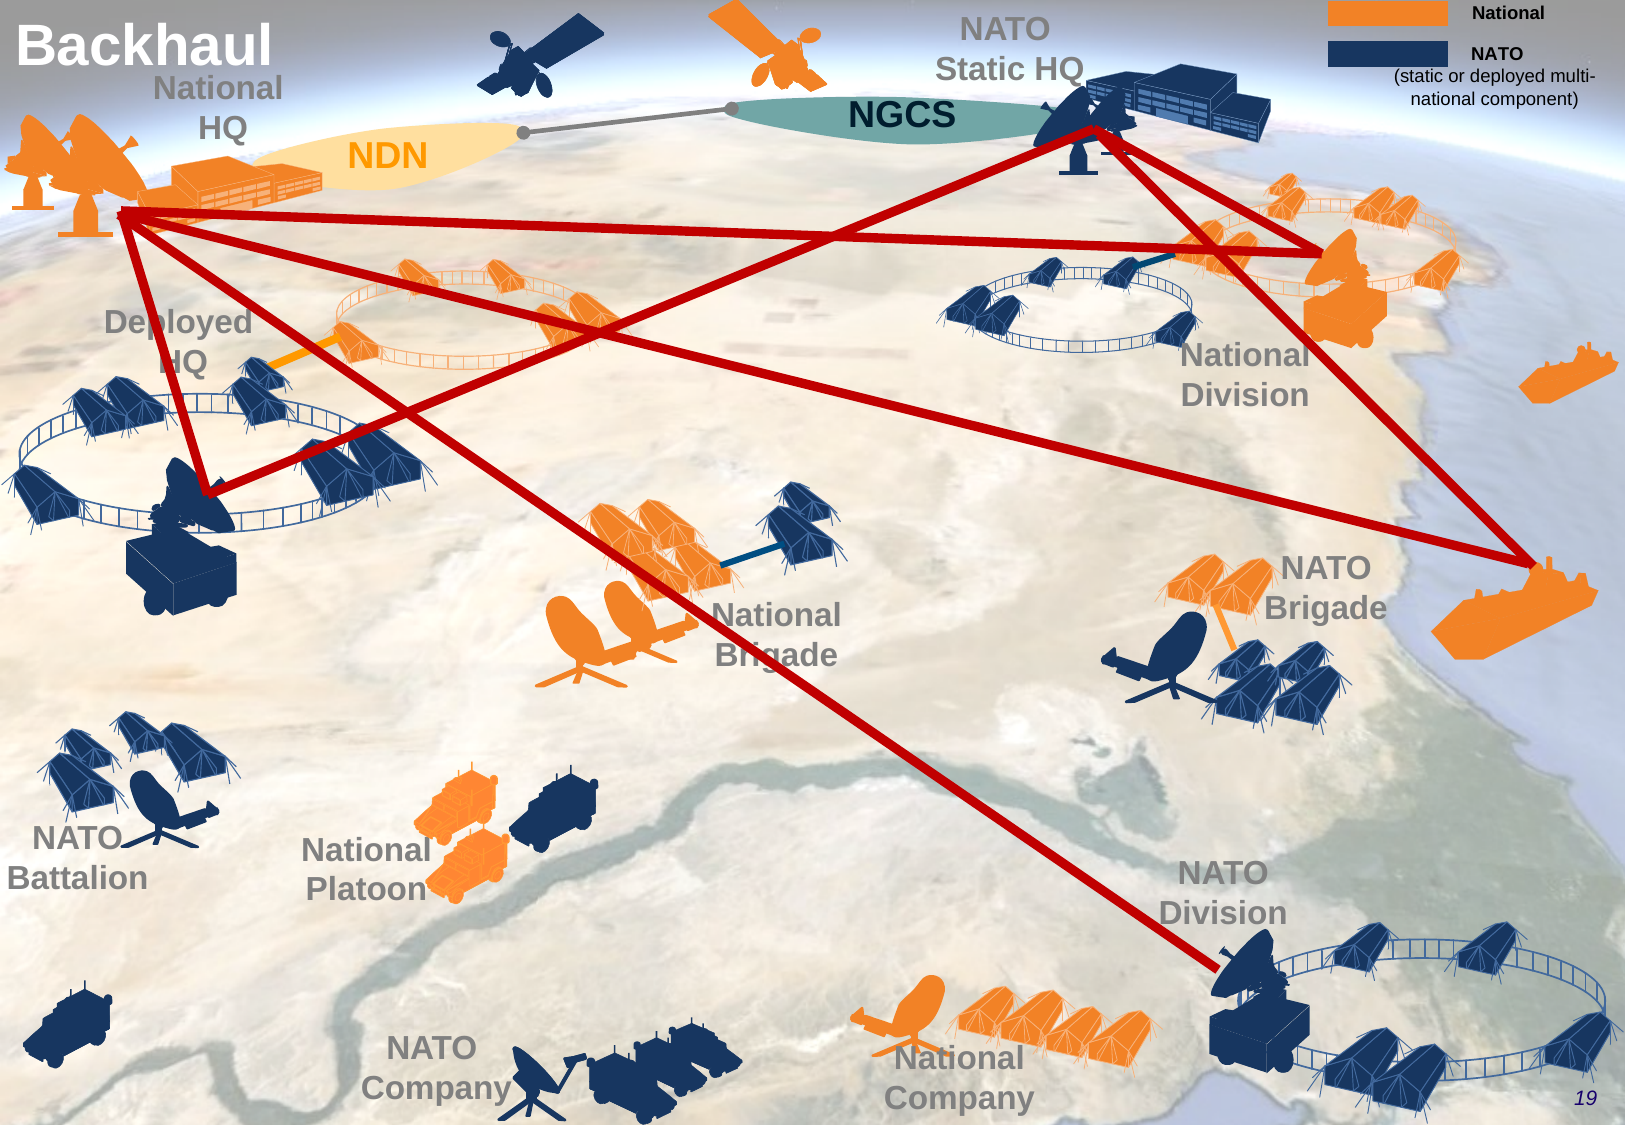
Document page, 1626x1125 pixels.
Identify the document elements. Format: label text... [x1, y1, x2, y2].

slide_number 19 [1232, 1038, 1613, 1118]
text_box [118, 128, 1534, 971]
text_box Backhaul [0, 0, 290, 85]
